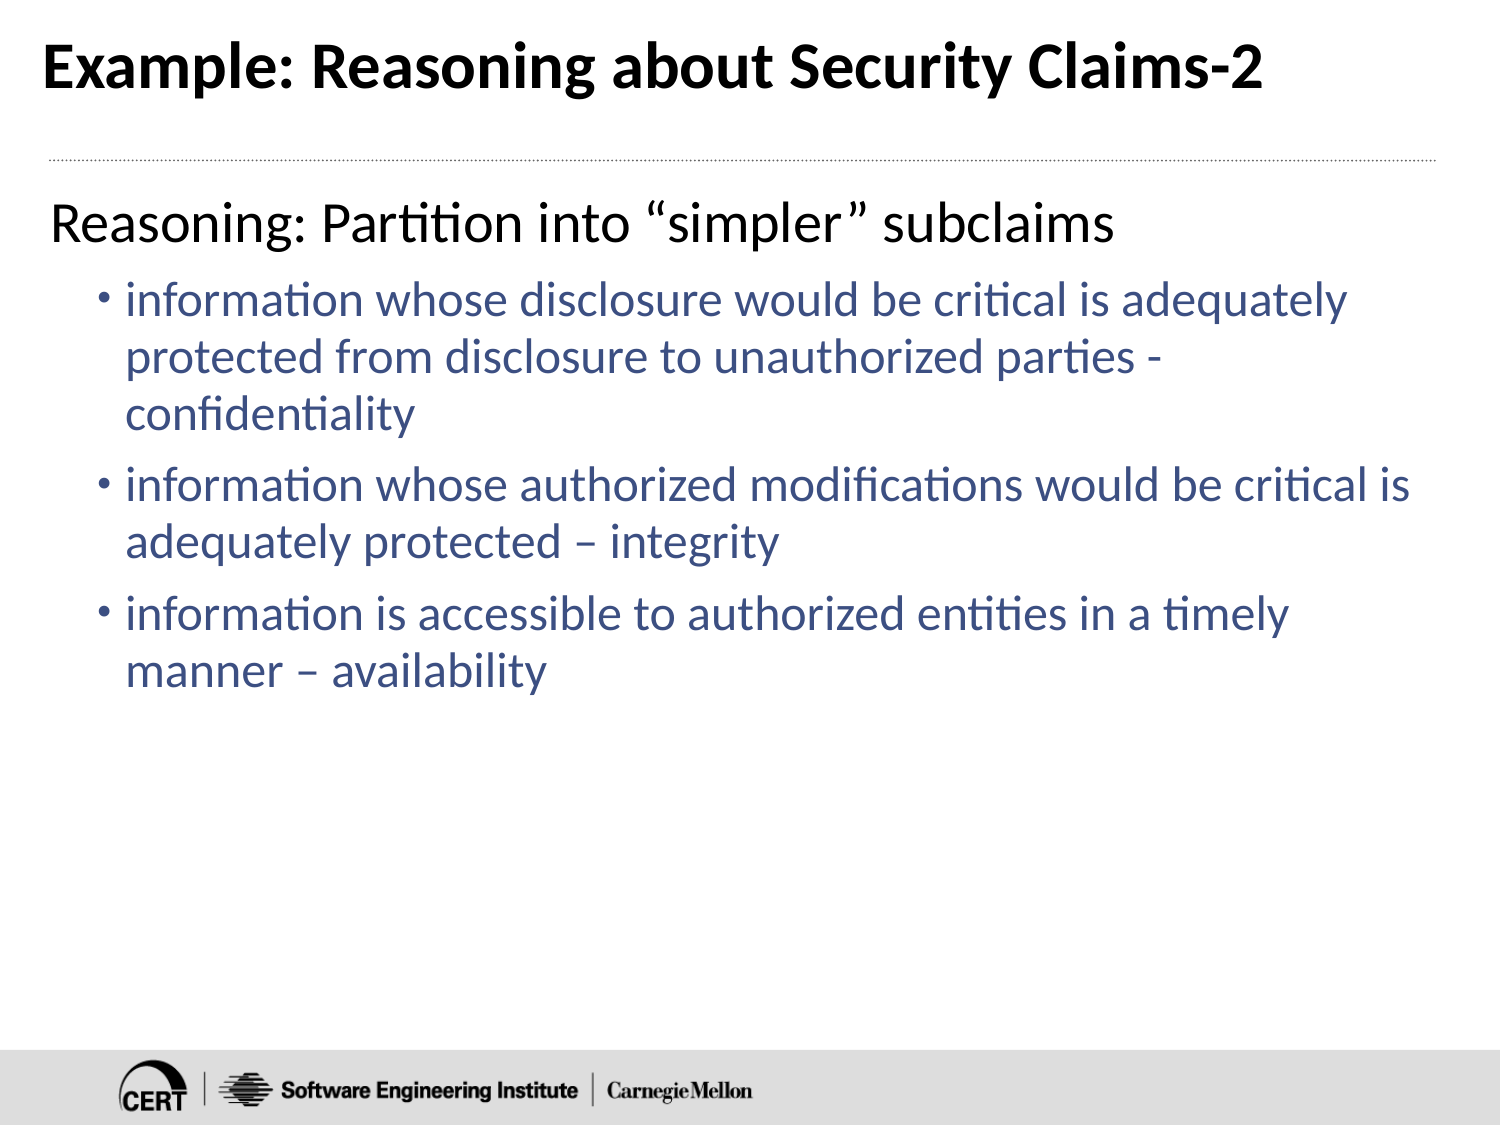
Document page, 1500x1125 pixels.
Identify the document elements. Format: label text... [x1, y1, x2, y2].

title Example: Reasoning about Security Claims-2 [42, 37, 1434, 155]
list Reasoning: Partition into “simpler” subclaims information whose disclosure would be critical is adequately protected from disclosure to unauthorized parties - confidentiality information whose authorized modifications would be critical is adequately protected – integrity information is accessible to authorized entities in a timely manner – availability [49, 187, 1438, 1001]
picture [102, 1056, 765, 1117]
